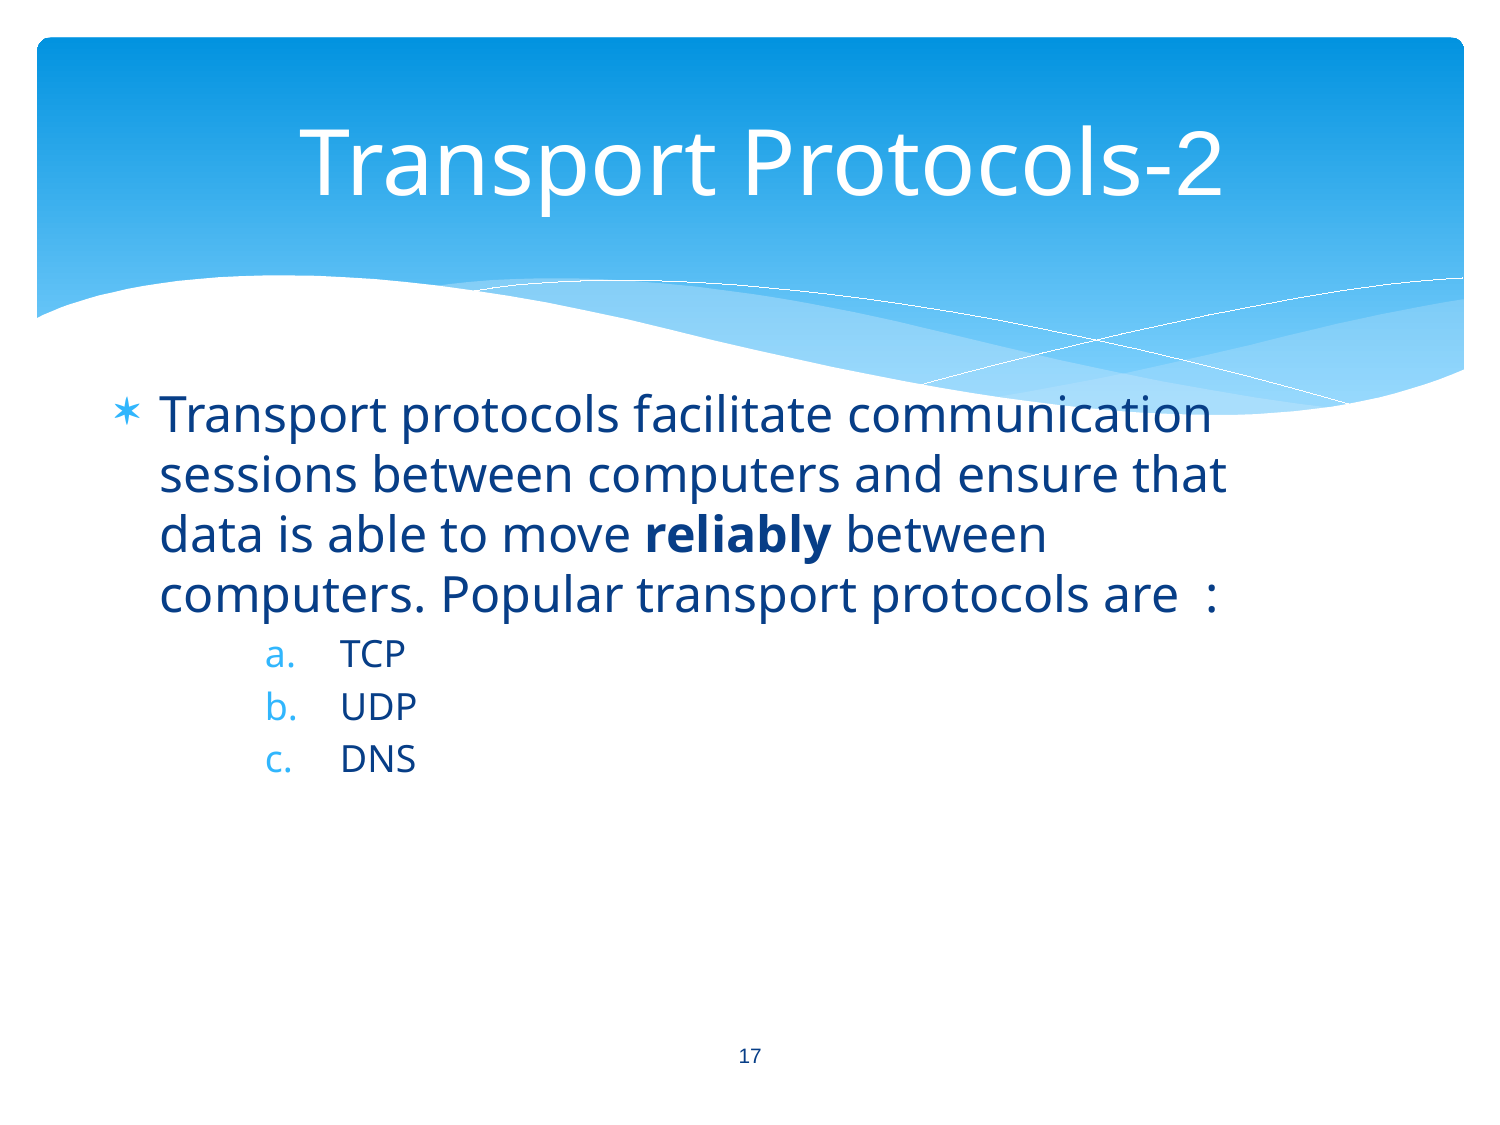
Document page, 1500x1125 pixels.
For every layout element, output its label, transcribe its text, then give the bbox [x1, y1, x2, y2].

slide_number 17 [654, 1025, 846, 1086]
list Transport protocols facilitate communication sessions between computers and ensure that data is able to move reliably between computers. Popular transport protocols are : TCP UDP DNS [99, 375, 1338, 1050]
title 2-Transport Protocols [75, 55, 1425, 261]
